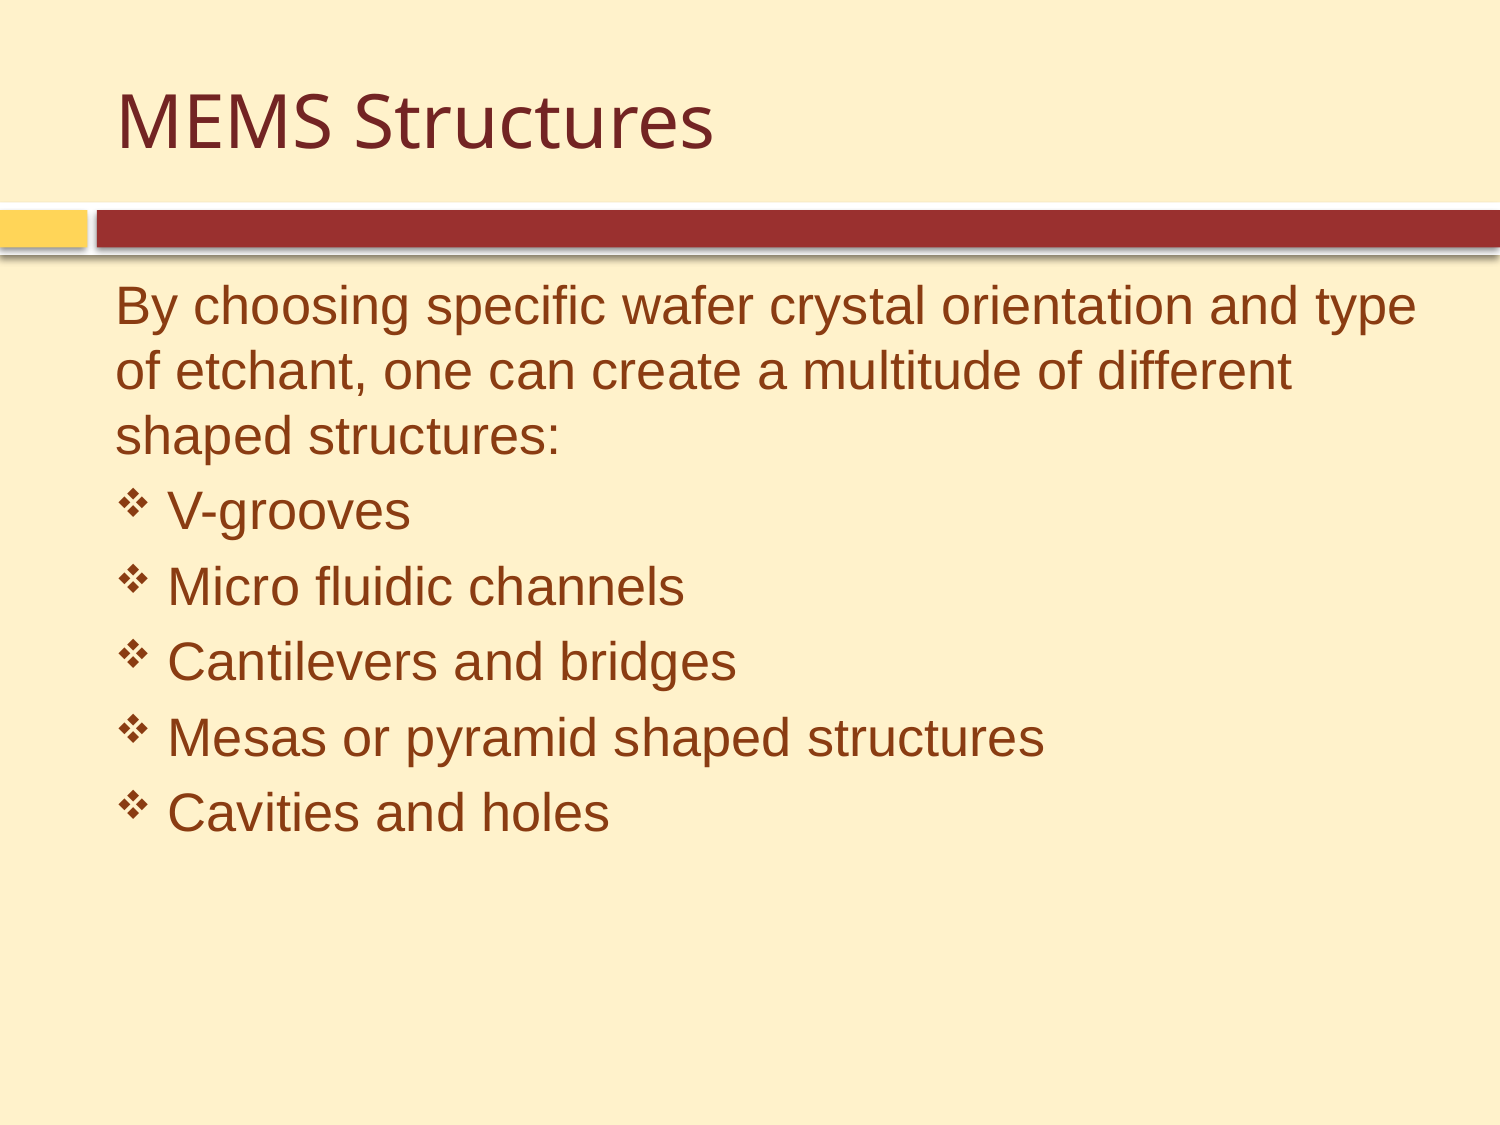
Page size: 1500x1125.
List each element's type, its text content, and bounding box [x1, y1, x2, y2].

list By choosing specific wafer crystal orientation and type of etchant, one can create a multitude of different shaped structures: V-grooves Micro fluidic channels Cantilevers and bridges Mesas or pyramid shaped structures Cavities and holes [100, 262, 1438, 1000]
title MEMS Structures [100, 37, 1438, 200]
